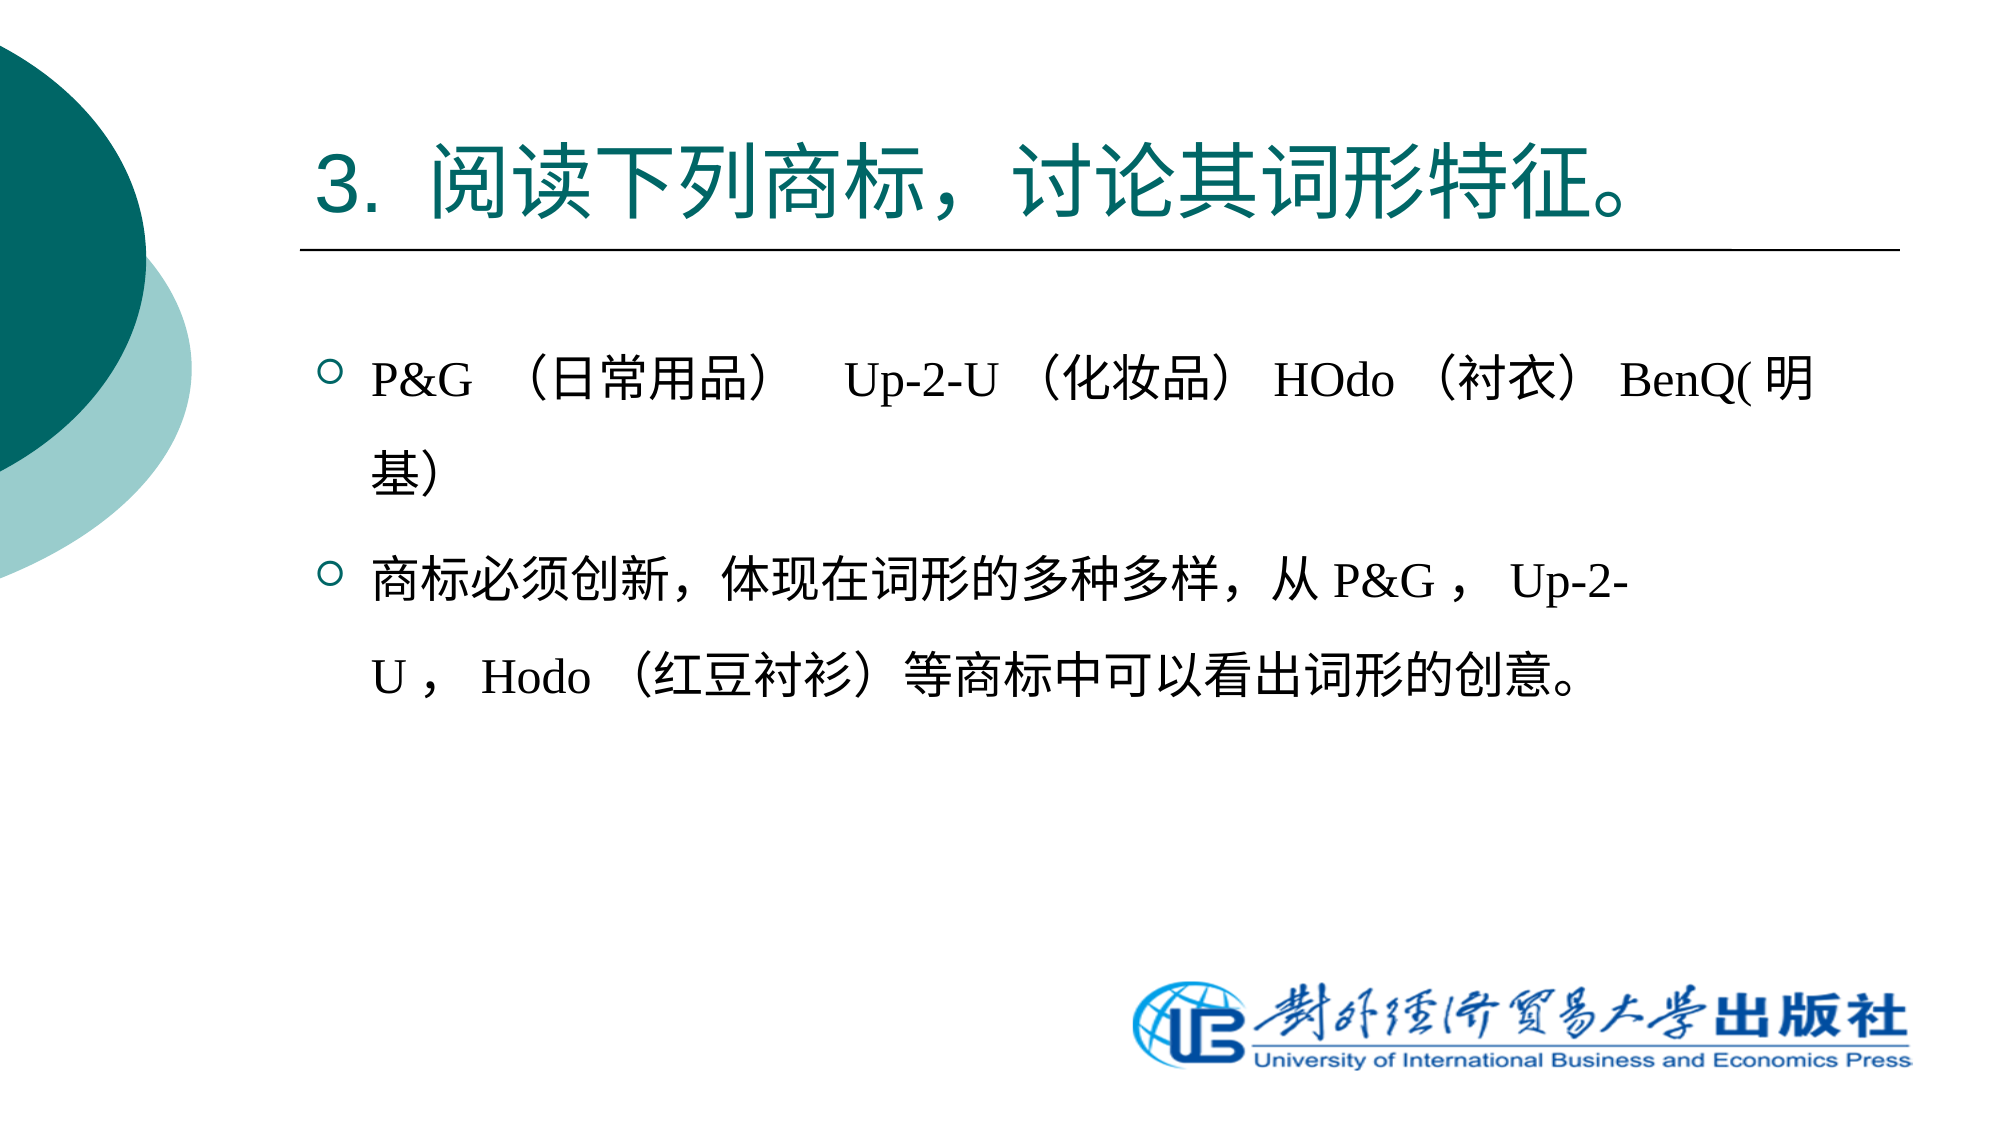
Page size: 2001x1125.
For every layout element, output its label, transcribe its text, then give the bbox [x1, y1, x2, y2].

picture [1054, 922, 2000, 1125]
title 3. 阅读下列商标，讨论其词形特征。 [299, 49, 1900, 238]
list P&G （日常用品） Up-2-U（化妆品）HOdo（衬衣）BenQ(明基） 商标必须创新，体现在词形的多种多样，从P&G，Up-2-U，Hodo（红豆衬衫）等商标中可以看出词形的创意。 [299, 302, 1865, 1107]
